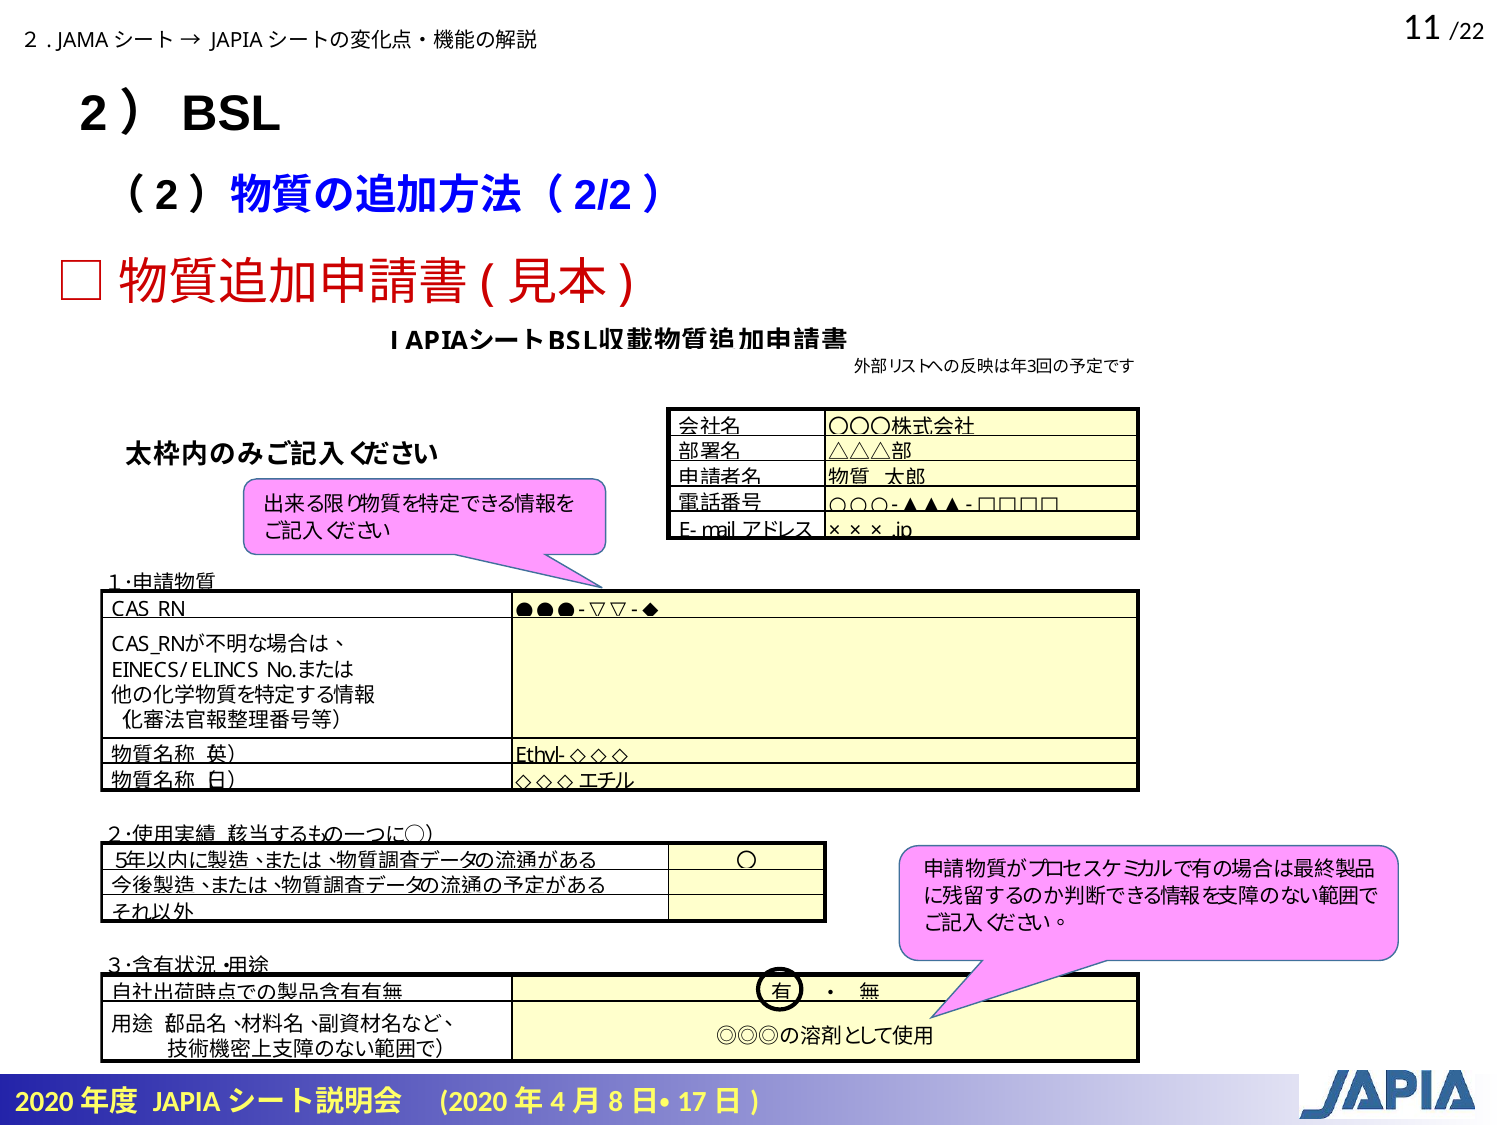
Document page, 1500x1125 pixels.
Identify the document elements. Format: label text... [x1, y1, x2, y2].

text_box （2）物質の追加方法（2/2） [86, 159, 870, 246]
text_box 2）BSL [64, 73, 1341, 148]
text_box ２. JAMAシート → JAPIAシートの変化点・機能の解説 [5, 7, 857, 60]
picture [100, 313, 1475, 1119]
text_box □物質追加申請書(見本) [41, 242, 739, 318]
